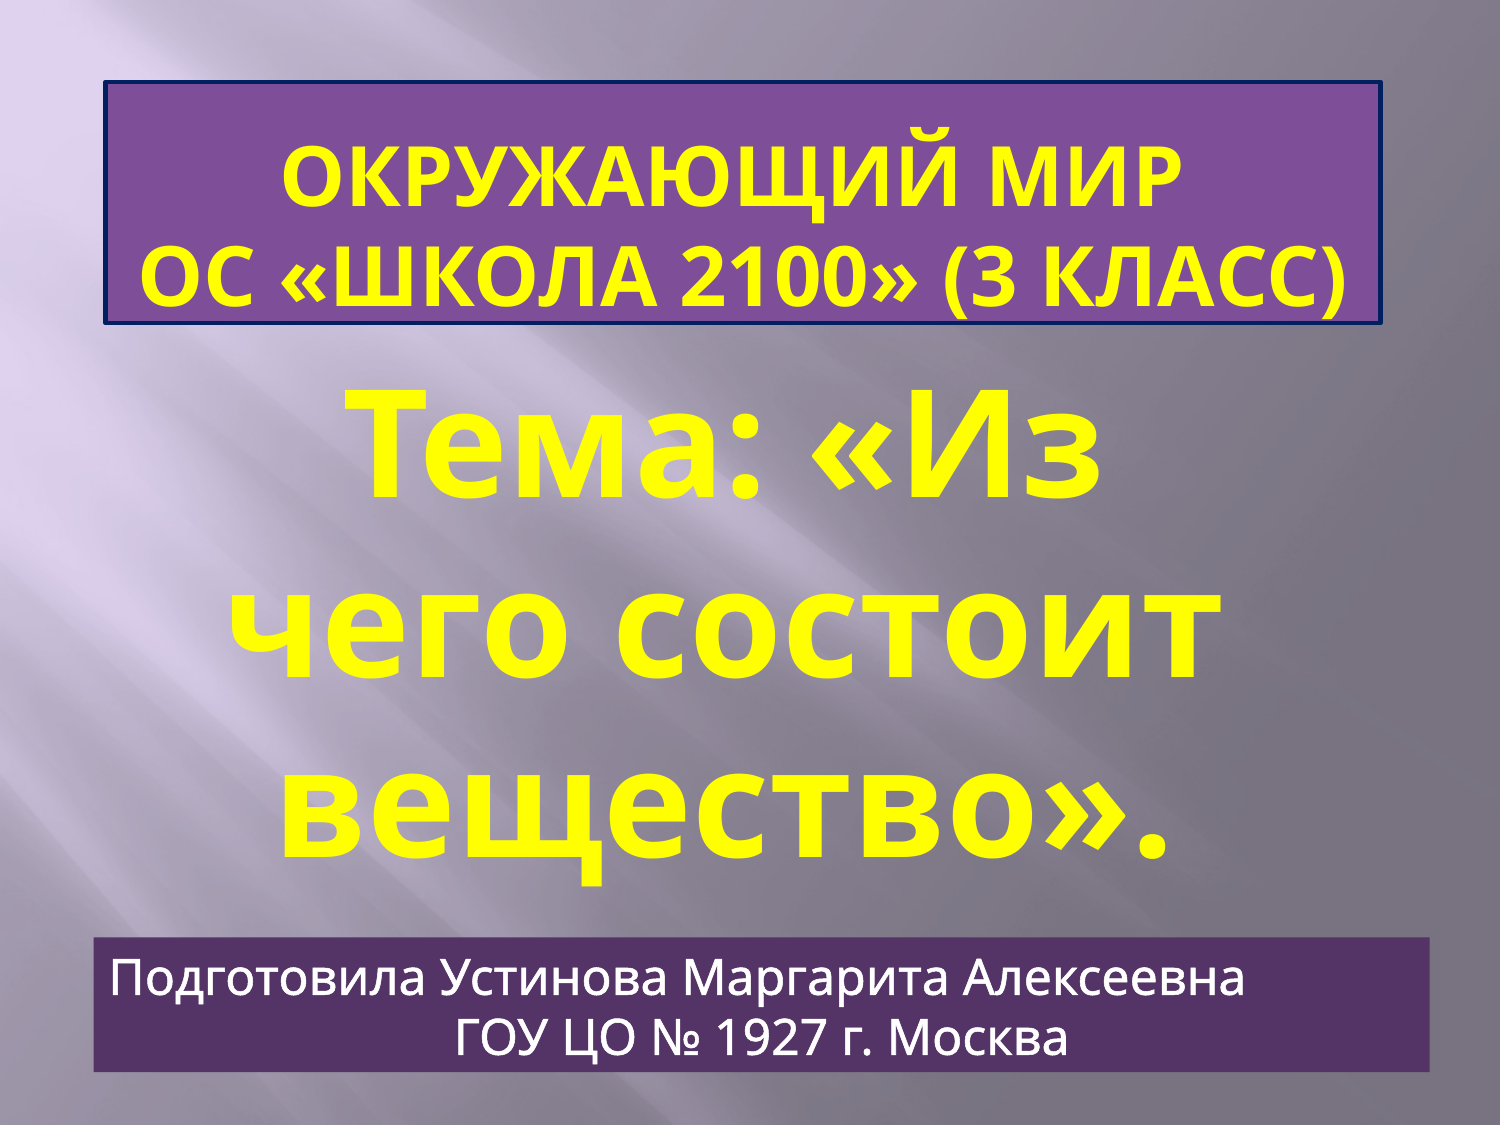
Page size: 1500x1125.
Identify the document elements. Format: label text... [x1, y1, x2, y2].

title Окружающий мир ОС «Школа 2100» (3 класс) [105, 82, 1381, 324]
text_box Подготовила Устинова Маргарита Алексеевна ГОУ ЦО № 1927 г. Москва [93, 937, 1430, 1073]
subtitle Тема: «Из чего состоит вещество». [199, 339, 1250, 622]
